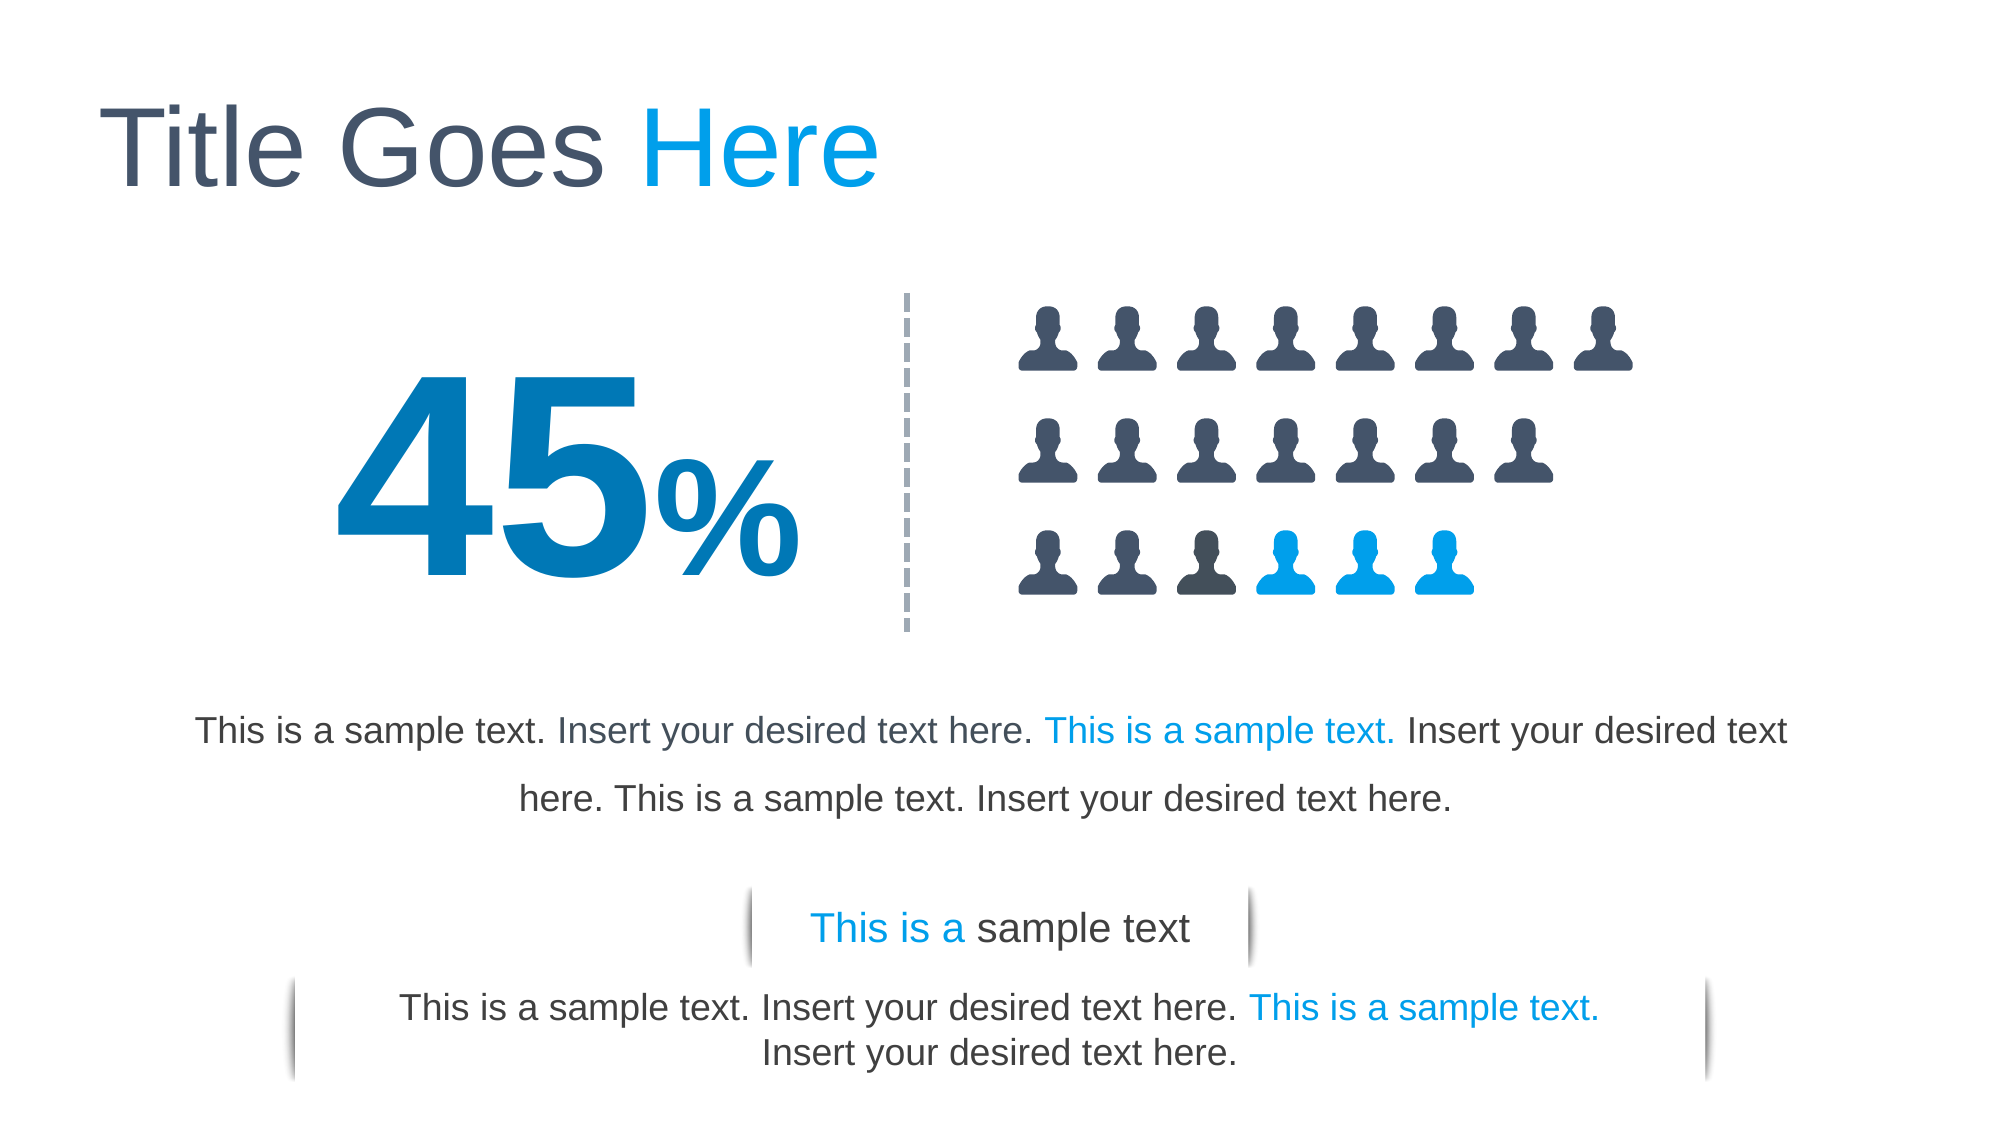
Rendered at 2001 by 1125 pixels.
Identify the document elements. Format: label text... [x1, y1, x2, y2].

text_box Title Goes Here [83, 76, 1936, 208]
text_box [1018, 306, 1633, 595]
text_box 45% [312, 280, 826, 641]
text_box This is a sample text. Insert your desired text here. This is a sample text. Insert your desired text here. This is a sample text. Insert your desired text here. [168, 676, 1815, 826]
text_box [217, 885, 1783, 1082]
